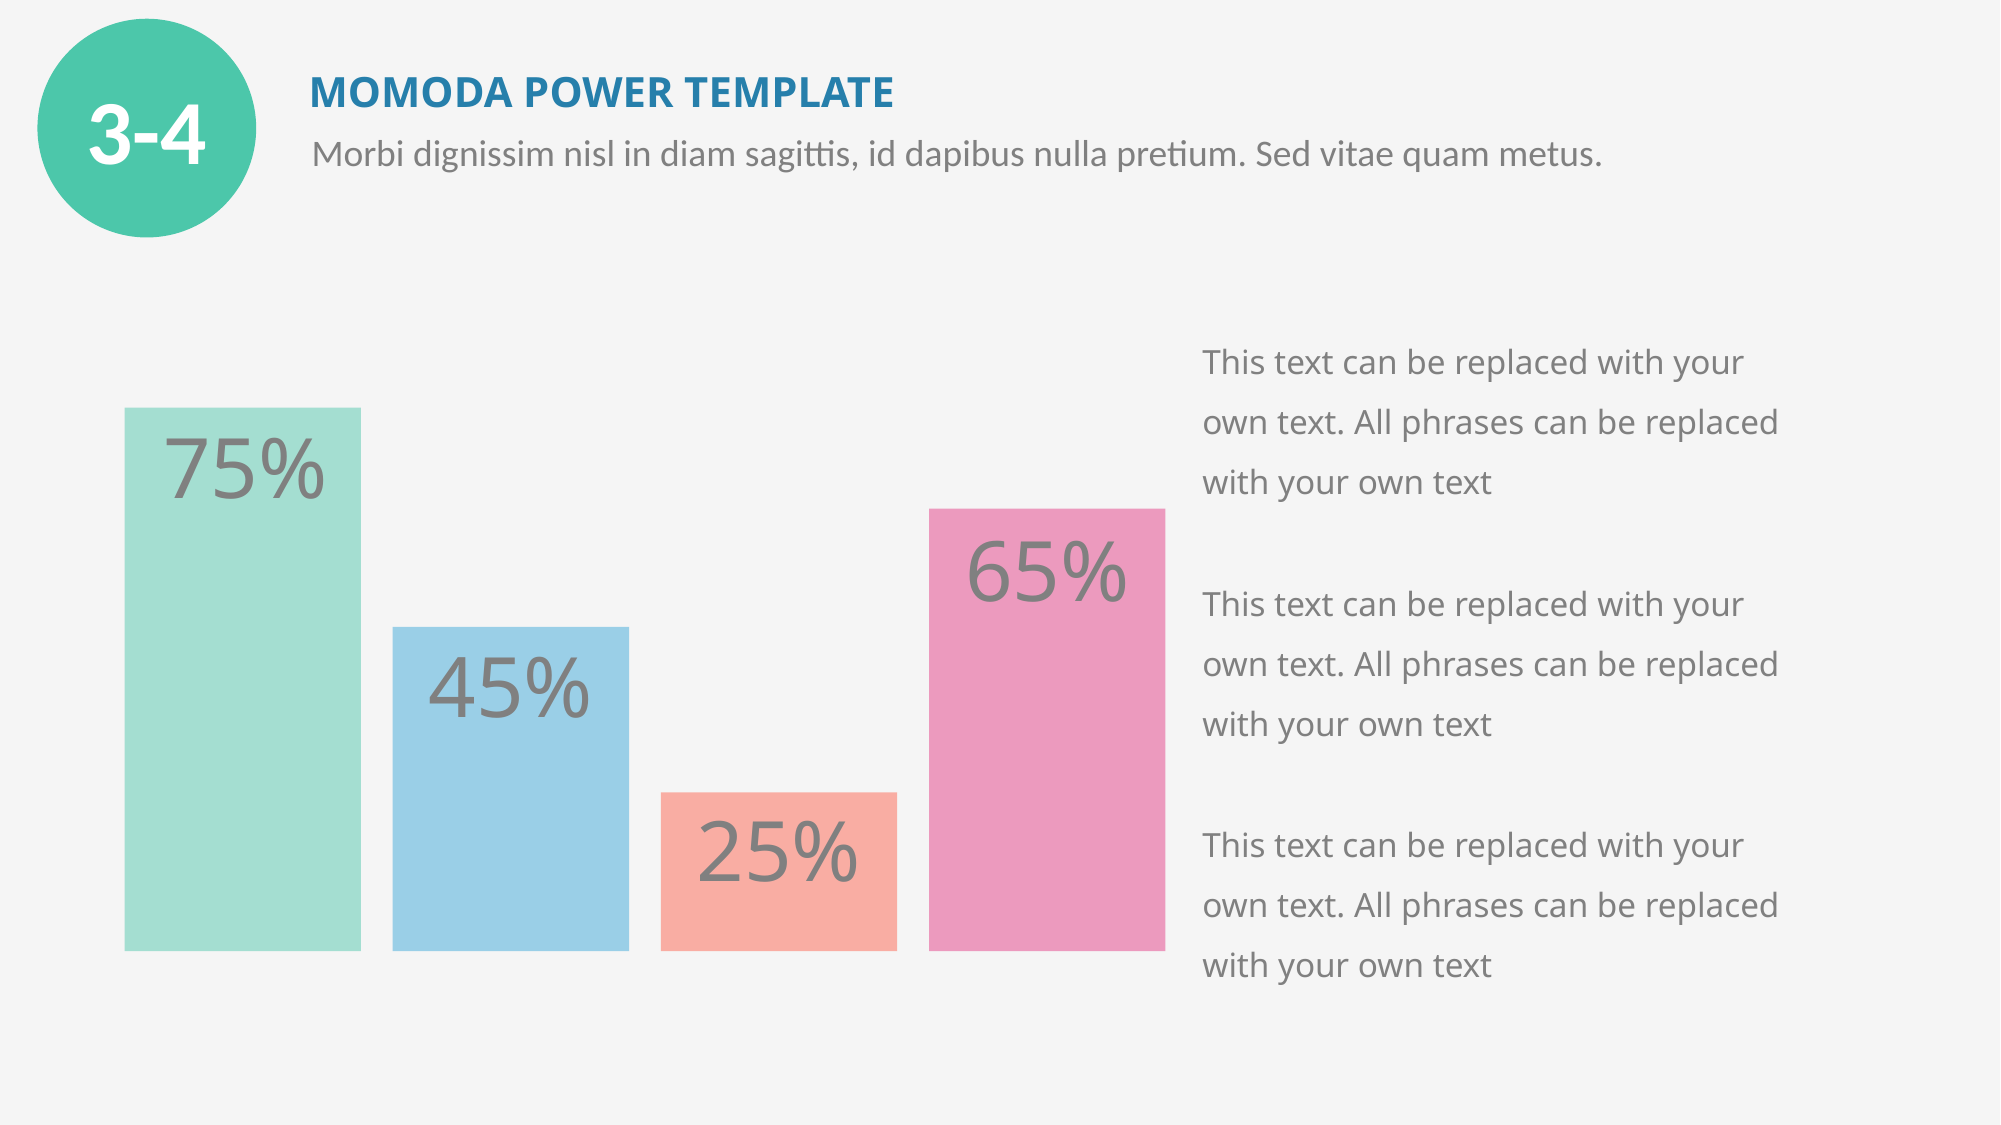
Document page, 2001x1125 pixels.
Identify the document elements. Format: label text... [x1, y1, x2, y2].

text_box This text can be replaced with your own text. All phrases can be replaced with your own text [1187, 555, 1799, 751]
text_box [660, 905, 898, 952]
text_box This text can be replaced with your own text. All phrases can be replaced with your own text [1187, 314, 1799, 509]
text_box 75% [129, 407, 361, 523]
text_box This text can be replaced with your own text. All phrases can be replaced with your own text [1187, 797, 1799, 992]
text_box MOMODA POWER TEMPLATE [296, 60, 1160, 121]
text_box [392, 742, 630, 952]
text_box Morbi dignissim nisl in diam sagittis, id dapibus nulla pretium. Sed vitae quam metus. [296, 121, 1622, 182]
text_box 25% [660, 790, 898, 905]
text_box [928, 508, 1166, 952]
text_box 65% [929, 510, 1166, 626]
text_box 3-4 [36, 17, 258, 239]
text_box [124, 407, 362, 952]
text_box 45% [392, 626, 630, 742]
